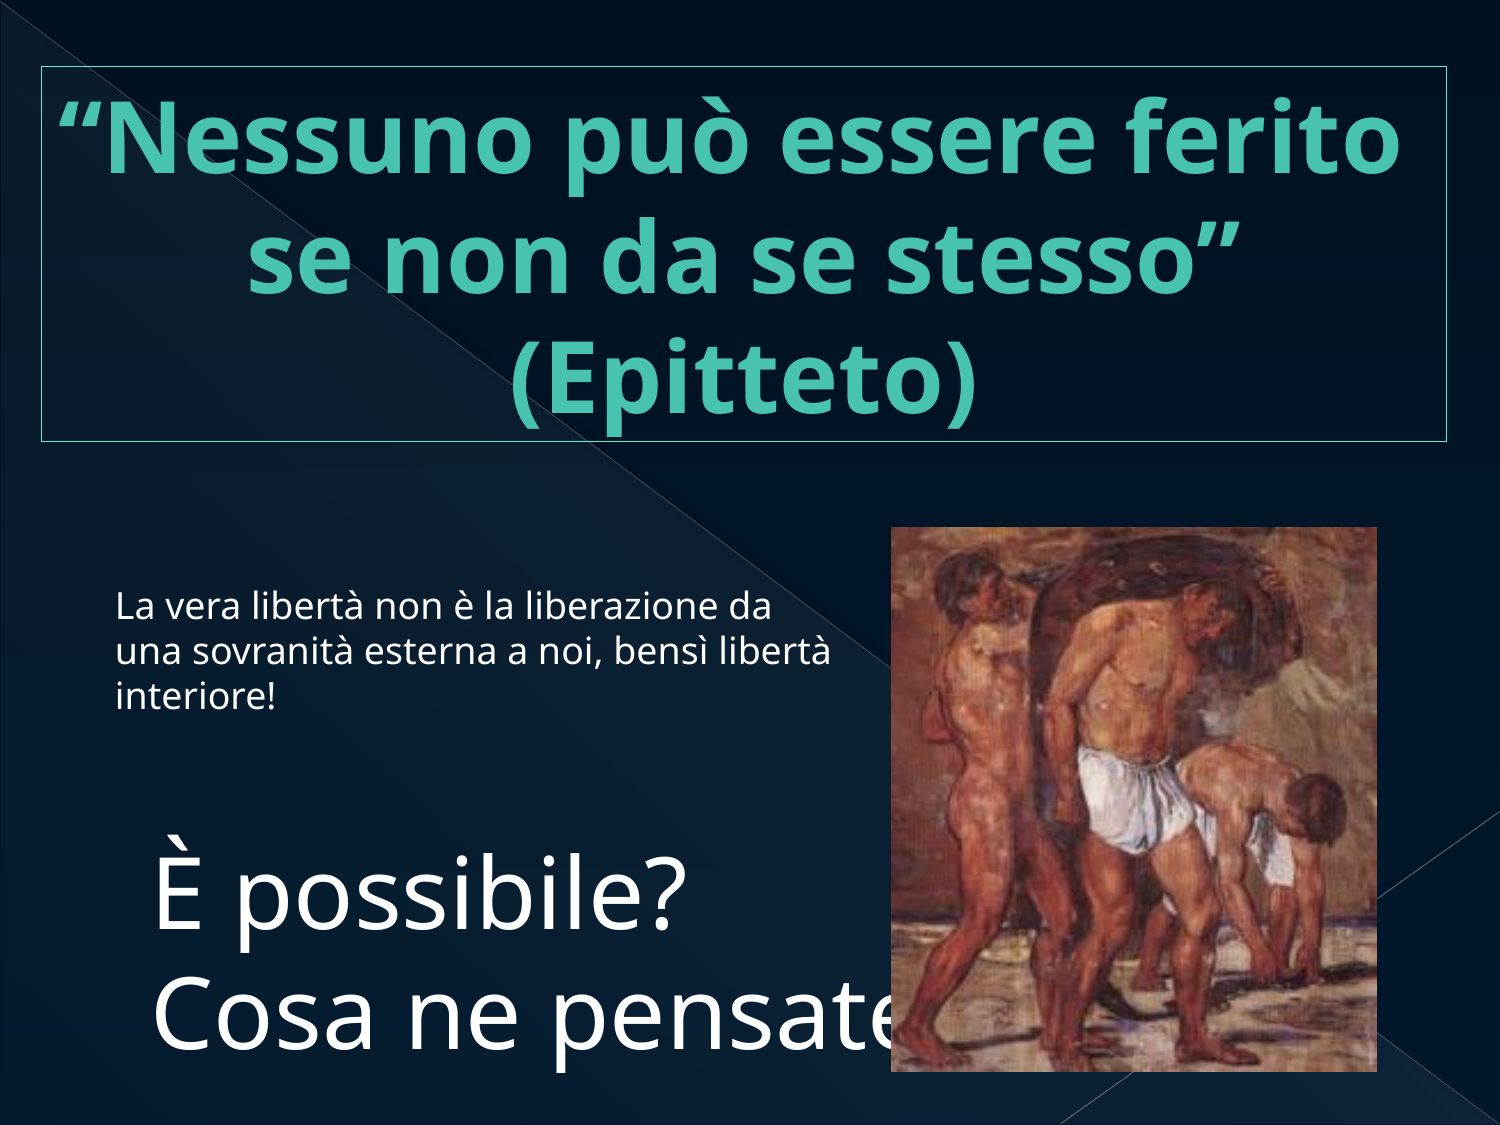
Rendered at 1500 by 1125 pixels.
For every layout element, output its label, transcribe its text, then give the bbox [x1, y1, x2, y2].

picture [891, 526, 1377, 1072]
text_box È possibile? Cosa ne pensate? [135, 822, 1500, 1077]
text_box “Nessuno può essere ferito se non da se stesso” (Epitteto) [41, 66, 1447, 442]
text_box La vera libertà non è la liberazione da una sovranità esterna a noi, bensì libertà interiore! [100, 574, 857, 724]
